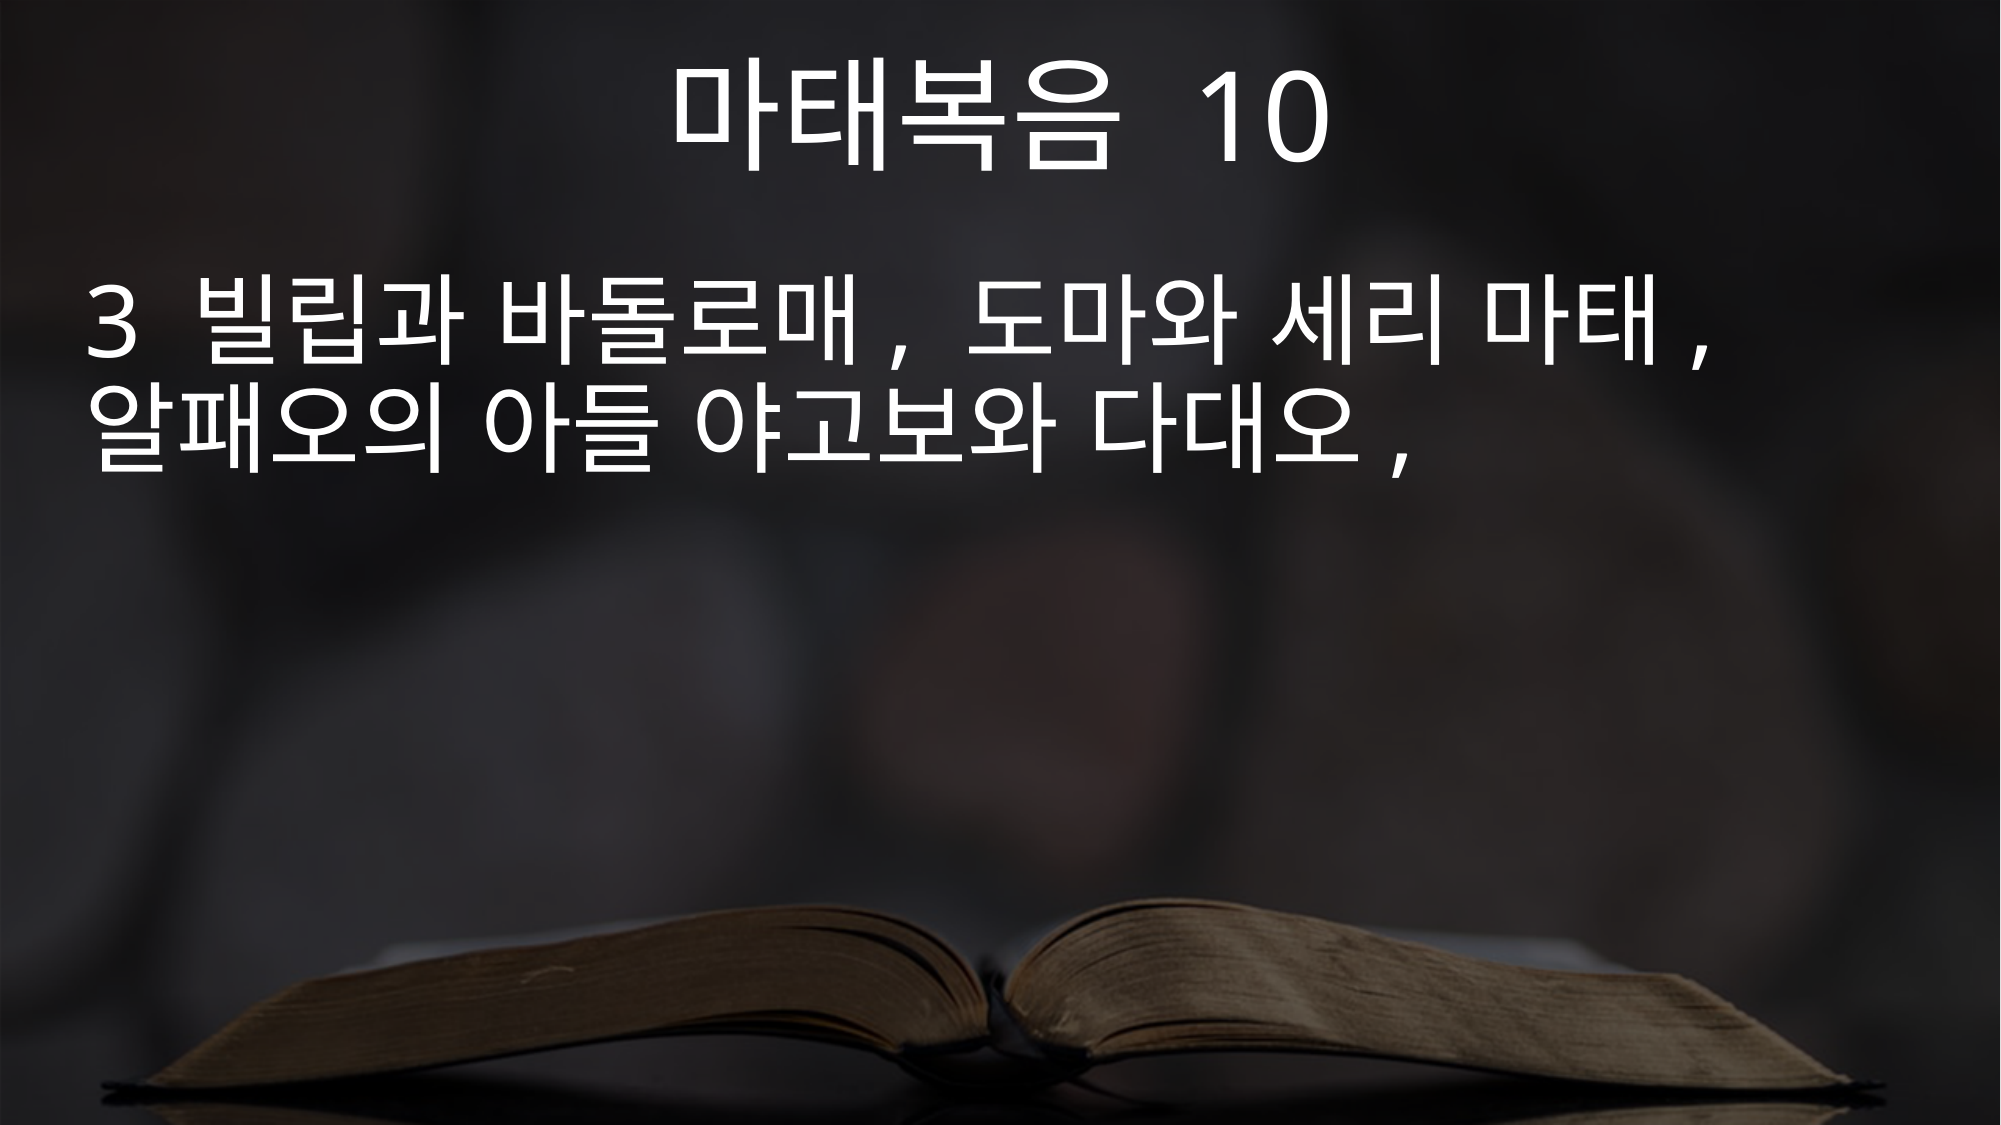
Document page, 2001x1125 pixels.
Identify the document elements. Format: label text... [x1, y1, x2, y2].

picture [0, 0, 2001, 1125]
list 3 빌립과 바돌로매, 도마와 세리 마태, 알패오의 아들 야고보와 다대오, [69, 263, 1953, 423]
footer 마태복음 10 [0, 32, 2000, 192]
